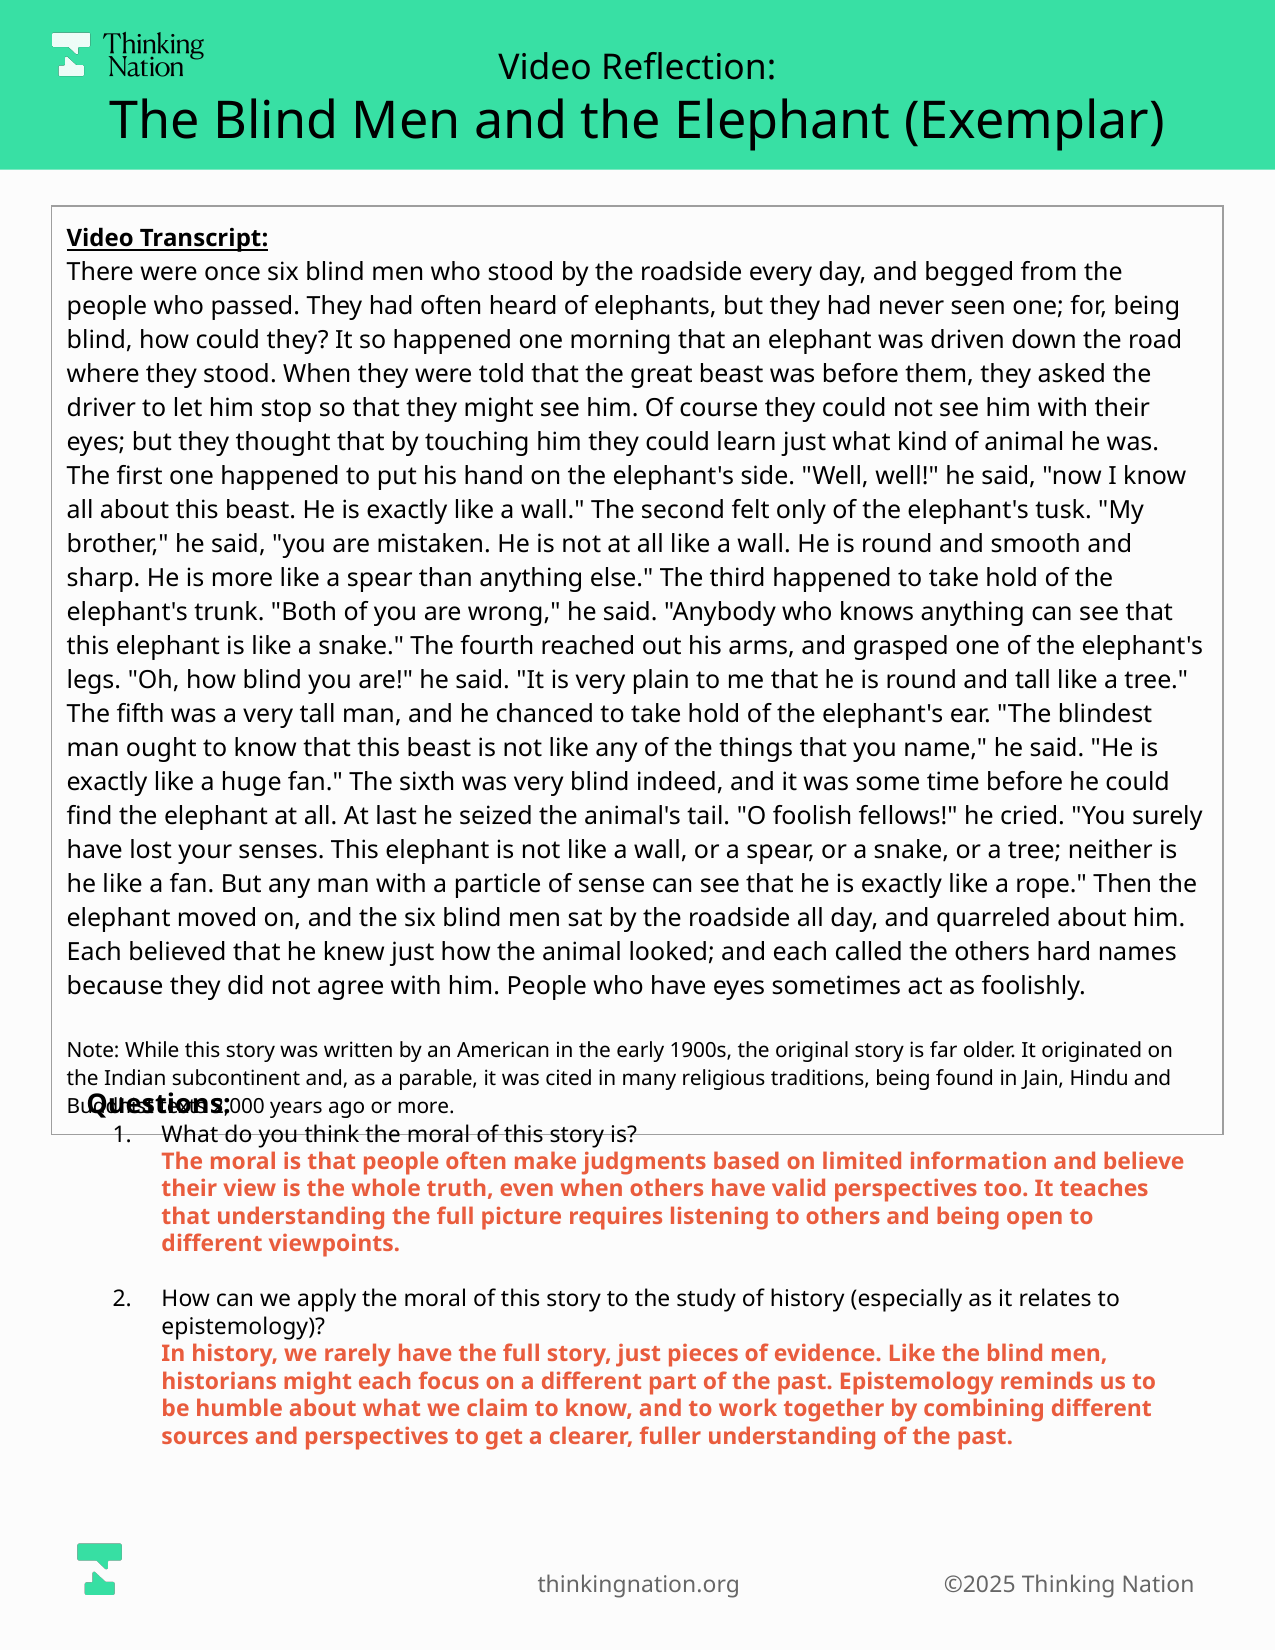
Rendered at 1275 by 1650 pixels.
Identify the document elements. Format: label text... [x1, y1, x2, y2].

text_box thinkingnation.org [488, 1553, 790, 1605]
text_box ©2025 Thinking Nation [909, 1553, 1211, 1605]
table_header Video Transcript: There were once six blind men who stood by the roadside every day, and begged from the people who passed. They had often heard of elephants, but they had never seen one; for, being blind, how could they? It so happened one morning that an elephant was driven down the road where they stood. When they were told that the great beast was before them, they asked the driver to let him stop so that they might see him. Of course they could not see him with their eyes; but they thought that by touching him they could learn just what kind of animal he was. The first one happened to put his hand on the elephant's side. "Well, well!" he said, "now I know all about this beast. He is exactly like a wall." The second felt only of the elephant's tusk. "My brother," he said, "you are mistaken. He is not at all like a wall. He is round and smooth and sharp. He is more like a spear than anything else." The third happened to take hold of the elephant's trunk. "Both of you are wrong," he said. "Anybody who knows anything can see that this elephant is like a snake." The fourth reached out his arms, and grasped one of the elephant's legs. "Oh, how blind you are!" he said. "It is very plain to me that he is round and tall like a tree." The fifth was a very tall man, and he chanced to take hold of the elephant's ear. "The blindest man ought to know that this beast is not like any of the things that you name," he said. "He is exactly like a huge fan." The sixth was very blind indeed, and it was some time before he could find the elephant at all. At last he seized the animal's tail. "O foolish fellows!" he cried. "You surely have lost your senses. This elephant is not like a wall, or a spear, or a snake, or a tree; neither is he like a fan. But any man with a particle of sense can see that he is exactly like a rope." Then the elephant moved on, and the six blind men sat by the roadside all day, and quarreled about him. Each believed that he knew just how the animal looked; and each called the others hard names because they did not agree with him. People who have eyes sometimes act as foolishly. Note: While this story was written by an American in the early 1900s, the original story is far older. It originated on the Indian subcontinent and, as a parable, it was cited in many religious traditions, being found in Jain, Hindu and Buddhist texts 2,000 years ago or more. [52, 207, 1222, 1134]
text_box Video Reflection: The Blind Men and the Elephant (Exemplar) [0, 0, 1275, 170]
text_box Questions: What do you think the moral of this story is? The moral is that people often make judgments based on limited information and believe their view is the whole truth, even when others have valid perspectives too. It teaches that understanding the full picture requires listening to others and being open to different viewpoints. How can we apply the moral of this story to the study of history (especially as it relates to epistemology)? In history, we rarely have the full story, just pieces of evidence. Like the blind men, historians might each focus on a different part of the past. Epistemology reminds us to be humble about what we claim to know, and to work together by combining different sources and perspectives to get a clearer, fuller understanding of the past. [71, 1071, 1207, 1464]
picture [63, 1533, 135, 1605]
picture [35, 17, 210, 91]
